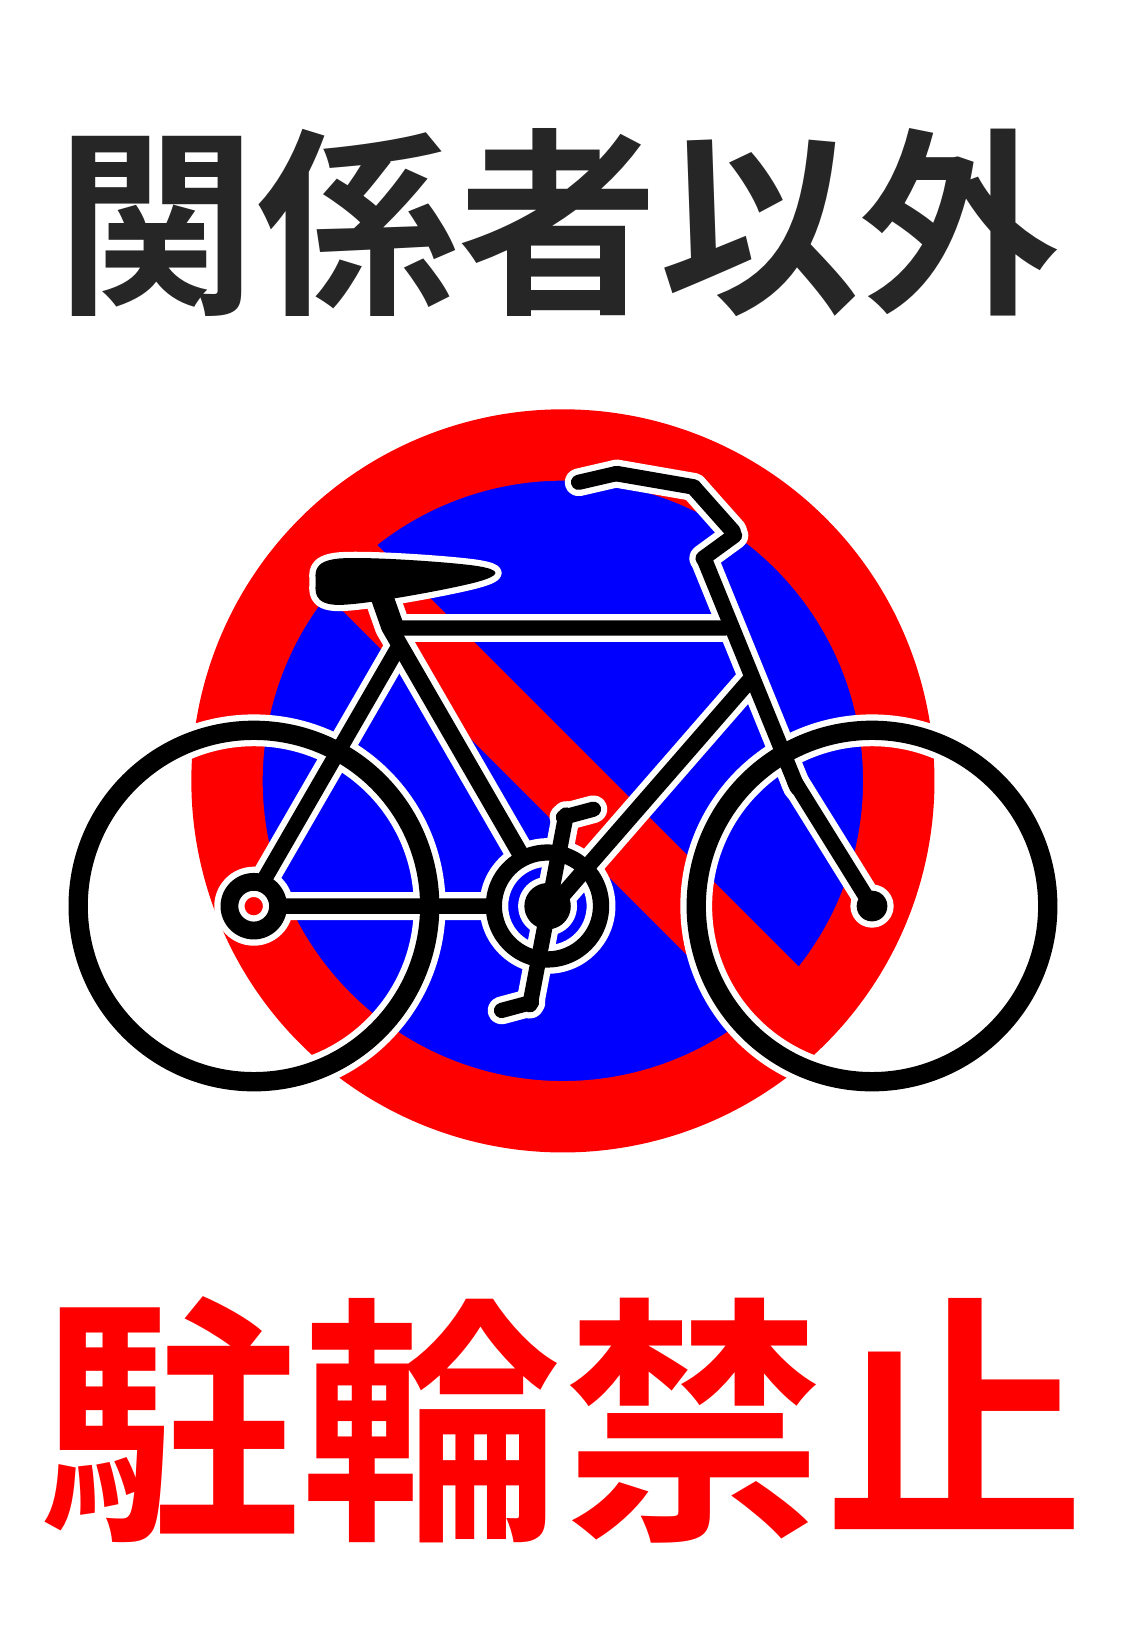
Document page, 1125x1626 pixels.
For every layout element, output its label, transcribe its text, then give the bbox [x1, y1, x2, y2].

text_box 関係者以外 [23, 91, 1094, 347]
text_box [68, 409, 1058, 1153]
text_box 駐輪禁止 [1, 1251, 1125, 1579]
